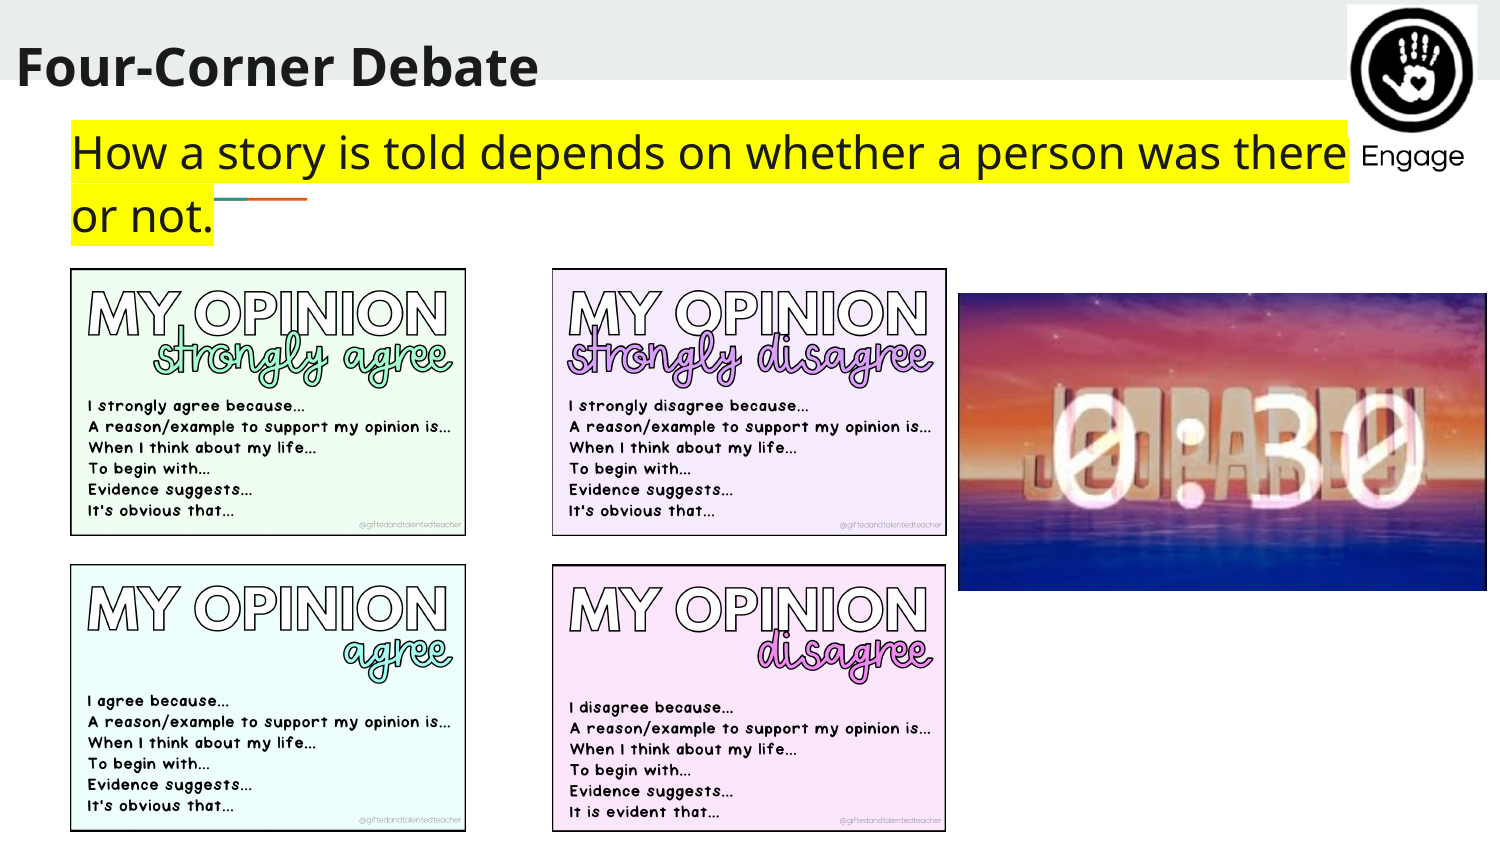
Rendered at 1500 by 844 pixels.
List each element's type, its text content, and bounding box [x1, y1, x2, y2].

picture [552, 564, 947, 832]
list How a story is told depends on whether a person was there or not. [0, 100, 1375, 216]
picture [1323, 0, 1500, 179]
picture [70, 564, 466, 833]
title Four-Corner Debate [0, 18, 1258, 113]
picture [70, 268, 466, 537]
picture [957, 293, 1487, 592]
picture [551, 268, 947, 537]
